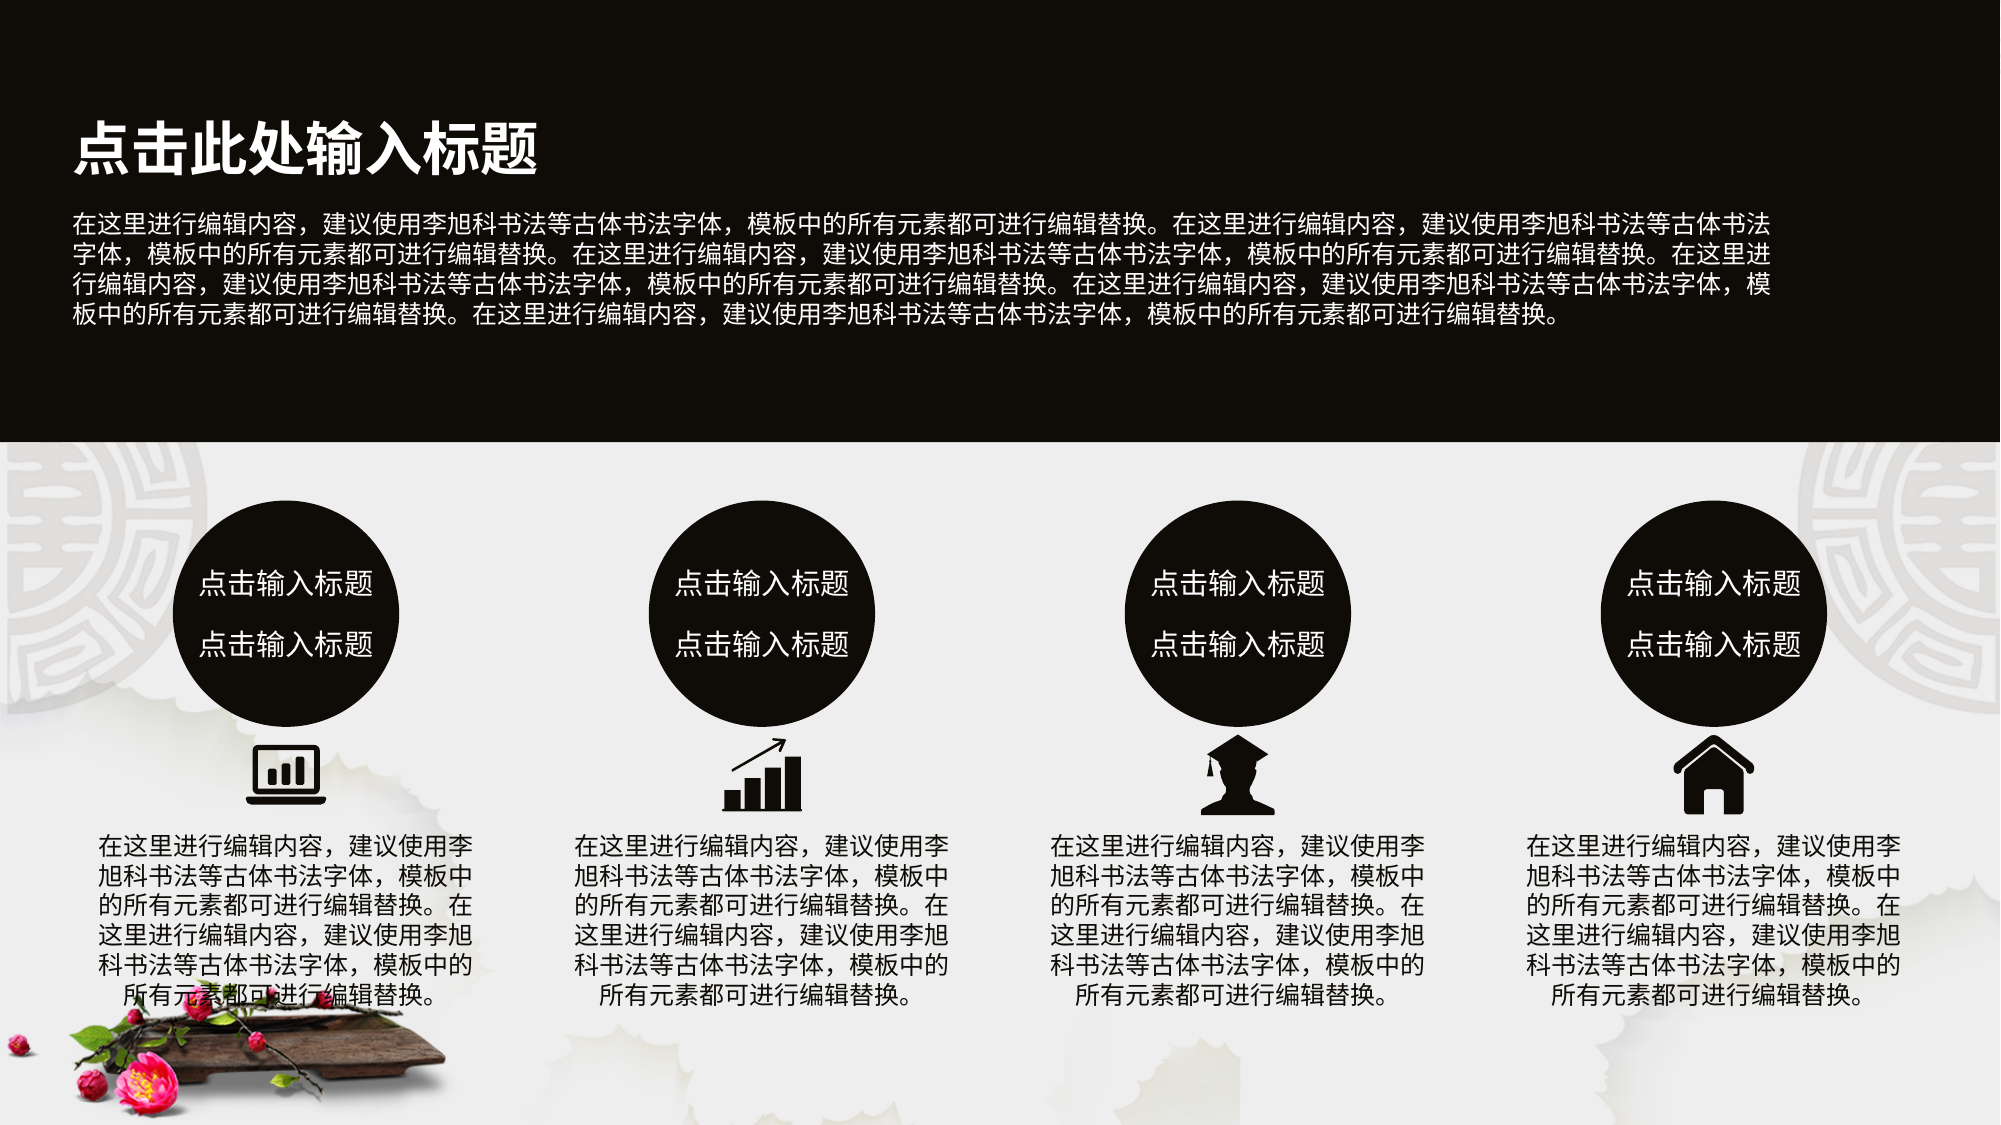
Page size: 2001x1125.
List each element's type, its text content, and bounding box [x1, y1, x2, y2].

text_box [1124, 500, 1352, 727]
text_box [1673, 735, 1755, 815]
text_box 在这里进行编辑内容，建议使用李旭科书法等古体书法字体，模板中的所有元素都可进行编辑替换。在这里进行编辑内容，建议使用李旭科书法等古体书法字体，模板中的所有元素都可进行编辑替换。 [74, 822, 498, 1017]
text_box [1600, 500, 1828, 727]
text_box [245, 796, 327, 805]
text_box [0, 0, 2000, 443]
text_box 在这里进行编辑内容，建议使用李旭科书法等古体书法字体，模板中的所有元素都可进行编辑替换。在这里进行编辑内容，建议使用李旭科书法等古体书法字体，模板中的所有元素都可进行编辑替换。 [1502, 822, 1926, 1017]
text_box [172, 500, 400, 727]
text_box [252, 744, 320, 795]
text_box 点击此处输入标题 [58, 104, 652, 190]
text_box 在这里进行编辑内容，建议使用李旭科书法等古体书法字体，模板中的所有元素都可进行编辑替换。在这里进行编辑内容，建议使用李旭科书法等古体书法字体，模板中的所有元素都可进行编辑替换。 [550, 822, 974, 1017]
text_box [648, 500, 876, 727]
text_box 在这里进行编辑内容，建议使用李旭科书法等古体书法字体，模板中的所有元素都可进行编辑替换。在这里进行编辑内容，建议使用李旭科书法等古体书法字体，模板中的所有元素都可进行编辑替换。在这里进行编辑内容，建议使用李旭科书法等古体书法字体，模板中的所有元素都可进行编辑替换。在这里进行编辑内容，建议使用李旭科书法等古体书法字体，模板中的所有元素都可进行编辑替换。在这里进行编辑内容，建议使用李旭科书法等古体书法字体，模板中的所有元素都可进行编辑替换。在这里进行编辑内容，建议使用李旭科书法等古体书法字体，模板中的所有元素都可进行编辑替换。 [58, 200, 1805, 336]
text_box [721, 756, 803, 812]
text_box 在这里进行编辑内容，建议使用李旭科书法等古体书法字体，模板中的所有元素都可进行编辑替换。在这里进行编辑内容，建议使用李旭科书法等古体书法字体，模板中的所有元素都可进行编辑替换。 [1026, 822, 1450, 1017]
picture [0, 0, 2001, 1125]
text_box [1200, 734, 1275, 816]
text_box [731, 738, 787, 772]
